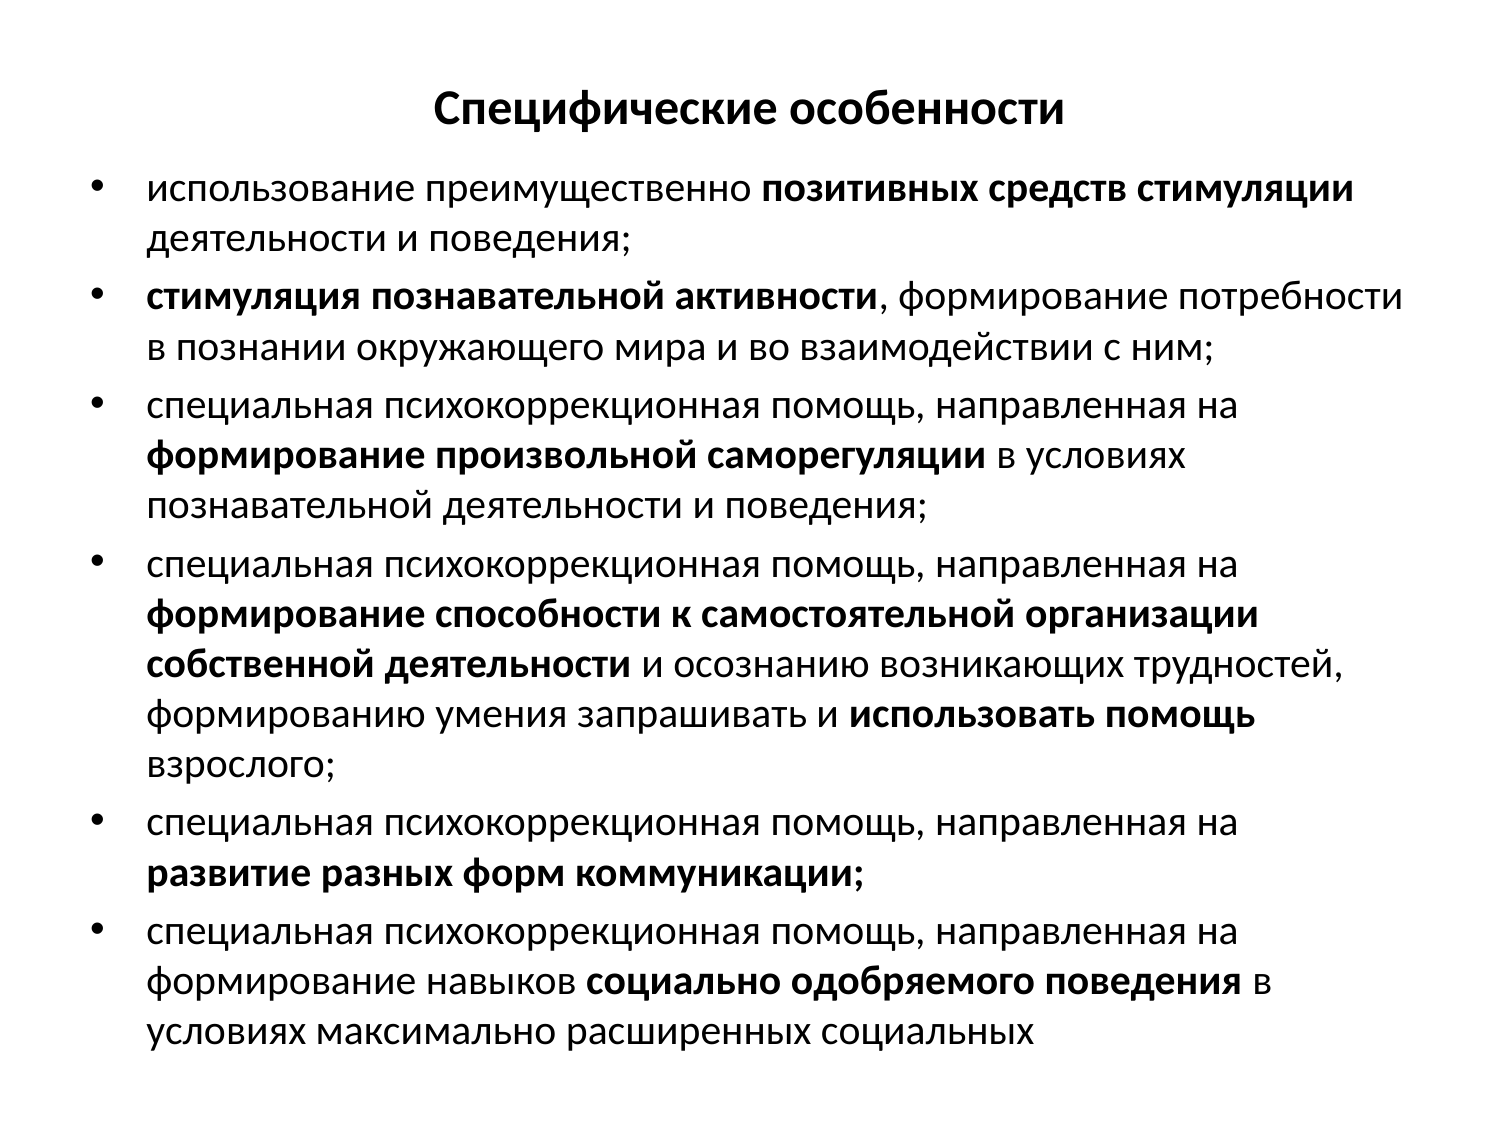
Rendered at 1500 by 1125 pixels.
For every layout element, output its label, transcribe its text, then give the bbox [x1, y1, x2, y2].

title Специфические особенности [75, 45, 1425, 152]
list использование преимущественно позитивных средств стимуляции деятельности и поведения; стимуляция познавательной активности, формирование потребности в познании окружающего мира и во взаимодействии с ним; специальная психокоррекционная помощь, направленная на формирование произвольной саморегуляции в условиях познавательной деятельности и поведения; специальная психокоррекционная помощь, направленная на формирование способности к самостоятельной организации собственной деятельности и осознанию возникающих трудностей, формированию умения запрашивать и использовать помощь взрослого; специальная психокоррекционная помощь, направленная на развитие разных форм коммуникации; специальная психокоррекционная помощь, направленная на формирование навыков социально одобряемого поведения в условиях максимально расширенных социальных [75, 152, 1425, 1090]
